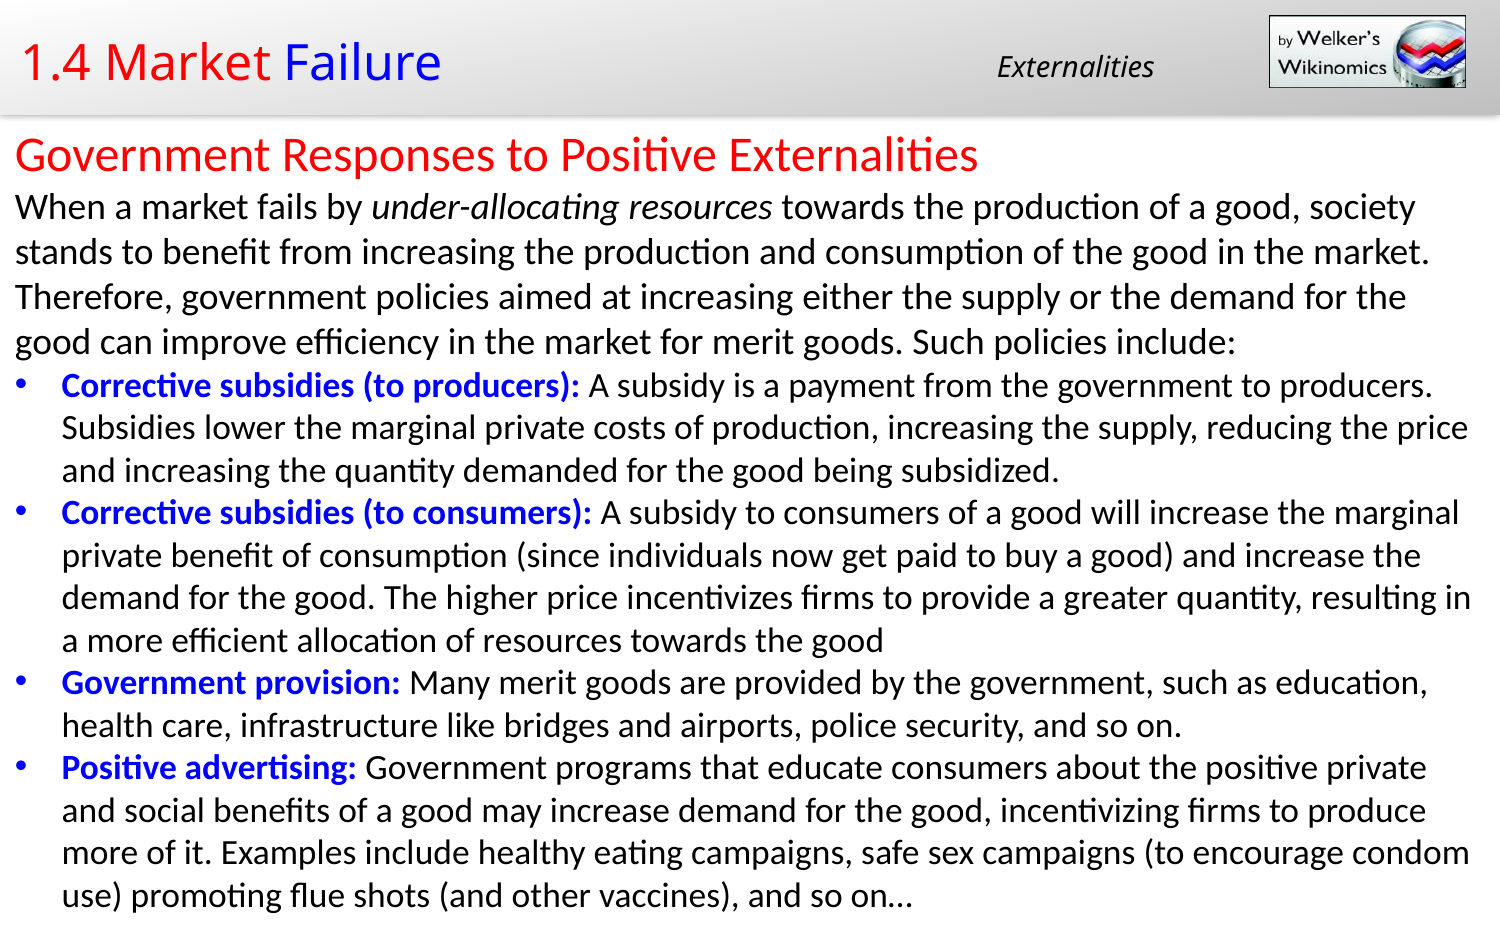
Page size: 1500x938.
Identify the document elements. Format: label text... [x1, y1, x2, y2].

text_box Government Responses to Positive Externalities When a market fails by under-allocating resources towards the production of a good, society stands to benefit from increasing the production and consumption of the good in the market. Therefore, government policies aimed at increasing either the supply or the demand for the good can improve efficiency in the market for merit goods. Such policies include: Corrective subsidies (to producers): A subsidy is a payment from the government to producers. Subsidies lower the marginal private costs of production, increasing the supply, reducing the price and increasing the quantity demanded for the good being subsidized. Corrective subsidies (to consumers): A subsidy to consumers of a good will increase the marginal private benefit of consumption (since individuals now get paid to buy a good) and increase the demand for the good. The higher price incentivizes firms to provide a greater quantity, resulting in a more efficient allocation of resources towards the good Government provision: Many merit goods are provided by the government, such as education, health care, infrastructure like bridges and airports, police security, and so on. Positive advertising: Government programs that educate consumers about the positive private and social benefits of a good may increase demand for the good, incentivizing firms to produce more of it. Examples include healthy eating campaigns, safe sex campaigns (to encourage condom use) promoting flue shots (and other vaccines), and so on… [0, 123, 1500, 922]
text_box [0, 0, 1500, 115]
